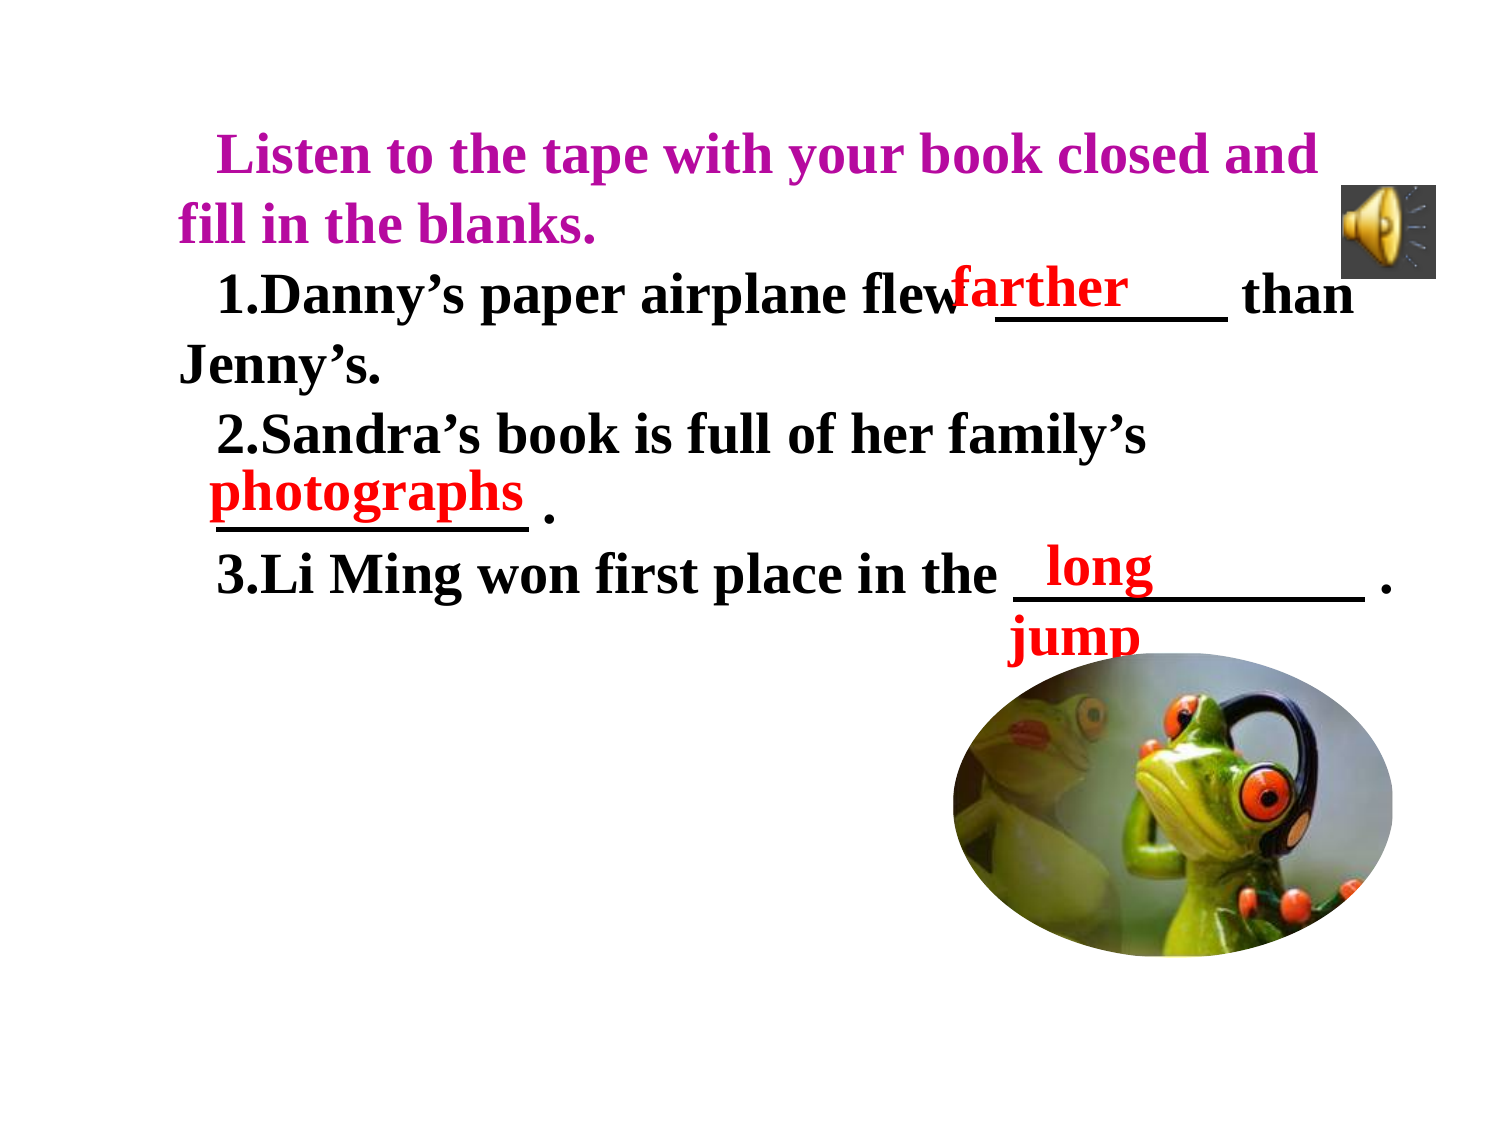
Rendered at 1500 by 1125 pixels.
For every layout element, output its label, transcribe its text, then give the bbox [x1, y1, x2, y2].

text_box photographs [194, 444, 540, 530]
picture [952, 651, 1394, 959]
text_box farther [936, 241, 1145, 326]
picture [1340, 184, 1437, 281]
text_box long jump [994, 519, 1279, 605]
text_box Listen to the tape with your book closed and fill in the blanks. 1.Danny’s paper airplane flew than Jenny’s. 2.Sandra’s book is full of her family’s . 3.Li Ming won first place in the . [164, 107, 1412, 682]
